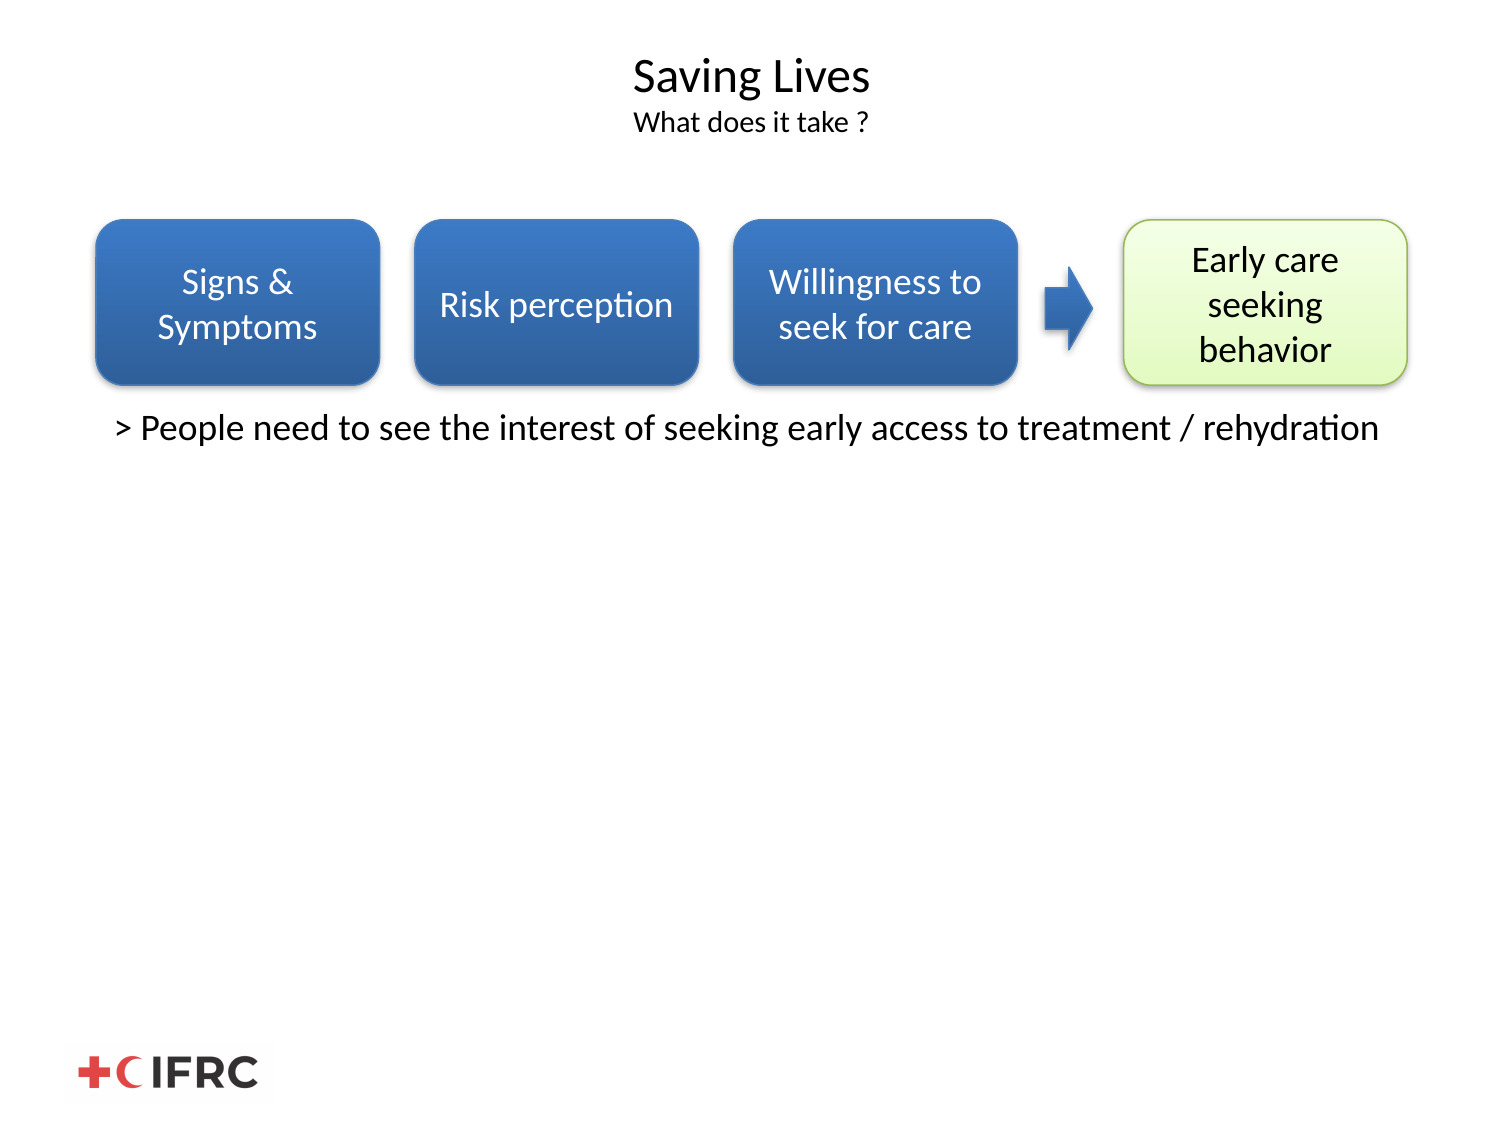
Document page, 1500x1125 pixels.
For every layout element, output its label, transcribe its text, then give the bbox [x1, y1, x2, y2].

text_box > People need to see the interest of seeking early access to treatment / rehydration [98, 395, 1397, 456]
text_box Early care seeking behavior [1122, 219, 1408, 386]
title Saving Lives What does it take ? [76, 34, 1427, 184]
text_box [1044, 266, 1094, 351]
text_box Risk perception [414, 219, 700, 386]
picture [64, 1042, 273, 1103]
text_box Willingness to seek for care [733, 219, 1019, 386]
text_box Signs & Symptoms [95, 219, 381, 386]
